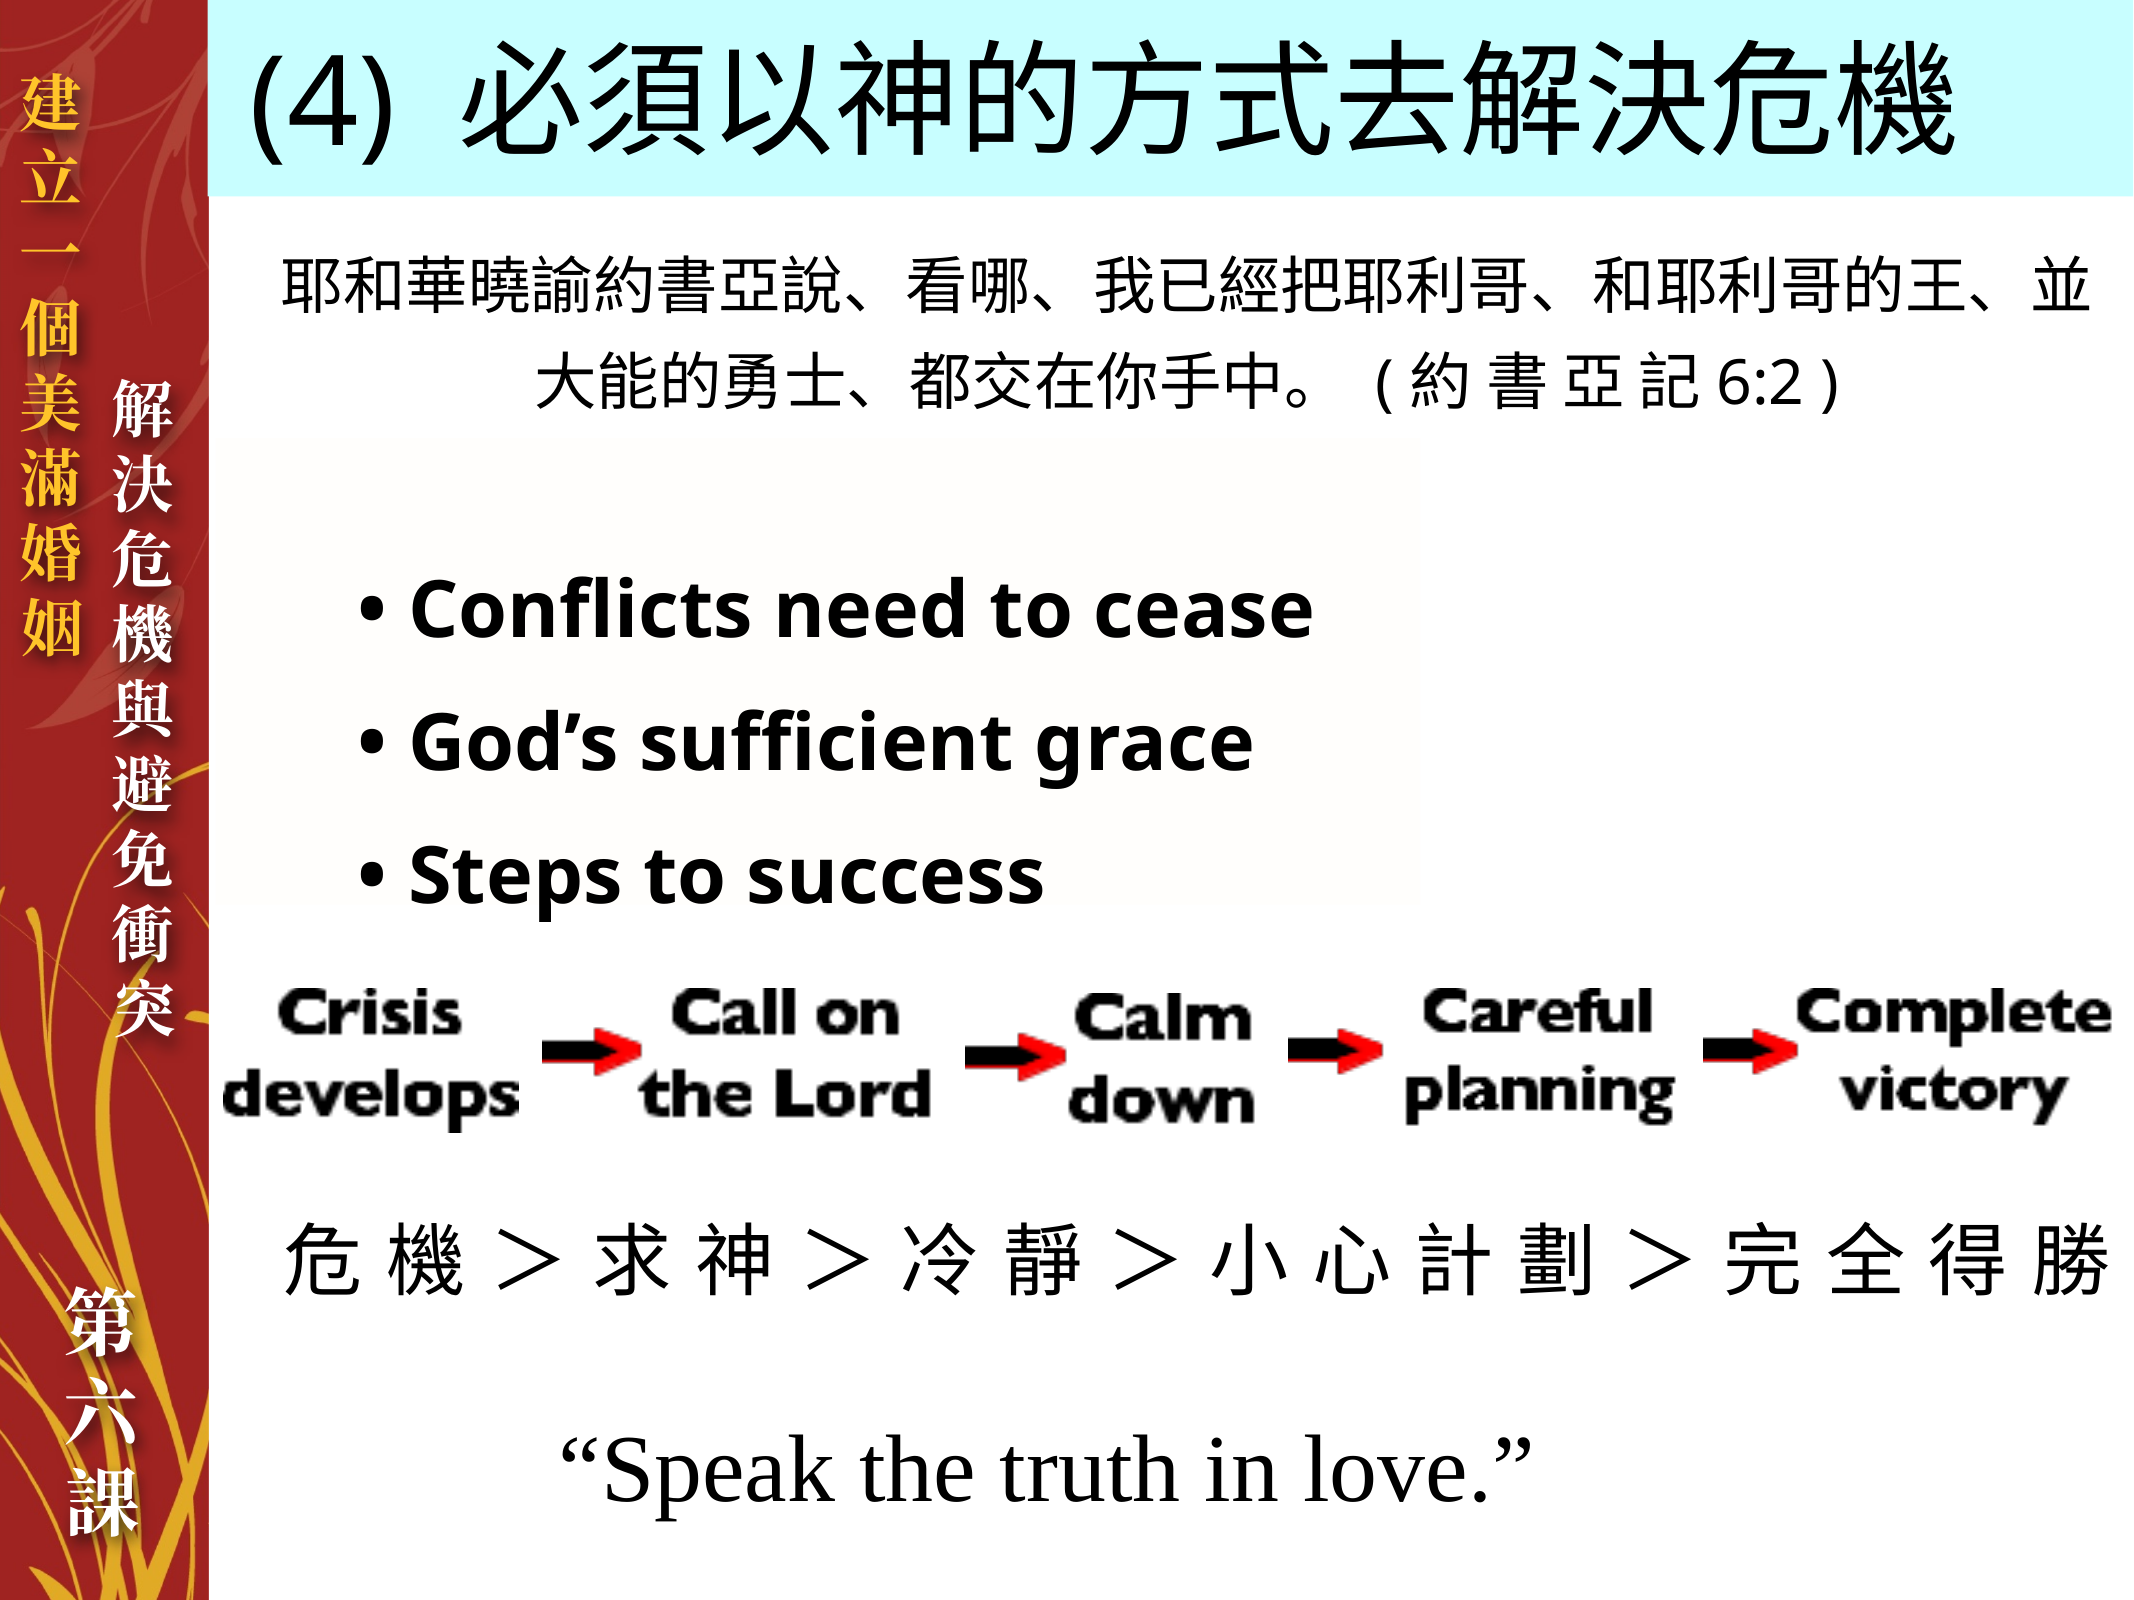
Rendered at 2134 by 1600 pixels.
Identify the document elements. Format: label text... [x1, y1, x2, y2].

picture [223, 988, 519, 1134]
text_box [207, 0, 2134, 197]
picture [0, 0, 208, 1600]
picture [965, 992, 1258, 1127]
picture [1288, 988, 1679, 1130]
picture [542, 988, 934, 1121]
text_box [215, 438, 1421, 905]
text_box “Speak the truth in love.” [550, 1397, 1716, 1529]
text_box • Conflicts need to cease • God’s sufficient grace • Steps to success [349, 511, 1325, 929]
picture [1702, 988, 2115, 1130]
text_box 危機＞求神＞冷靜＞小心計劃＞完全得勝 [275, 1109, 2134, 1314]
text_box (4) 必須以神的方式去解決危機 [241, 11, 1968, 179]
text_box 耶和華曉諭約書亞說、看哪、我已經把耶利哥、和耶利哥的王、並大能的勇士、都交在你手中。 (約 書 亞 記6:2 ) [269, 217, 2105, 426]
